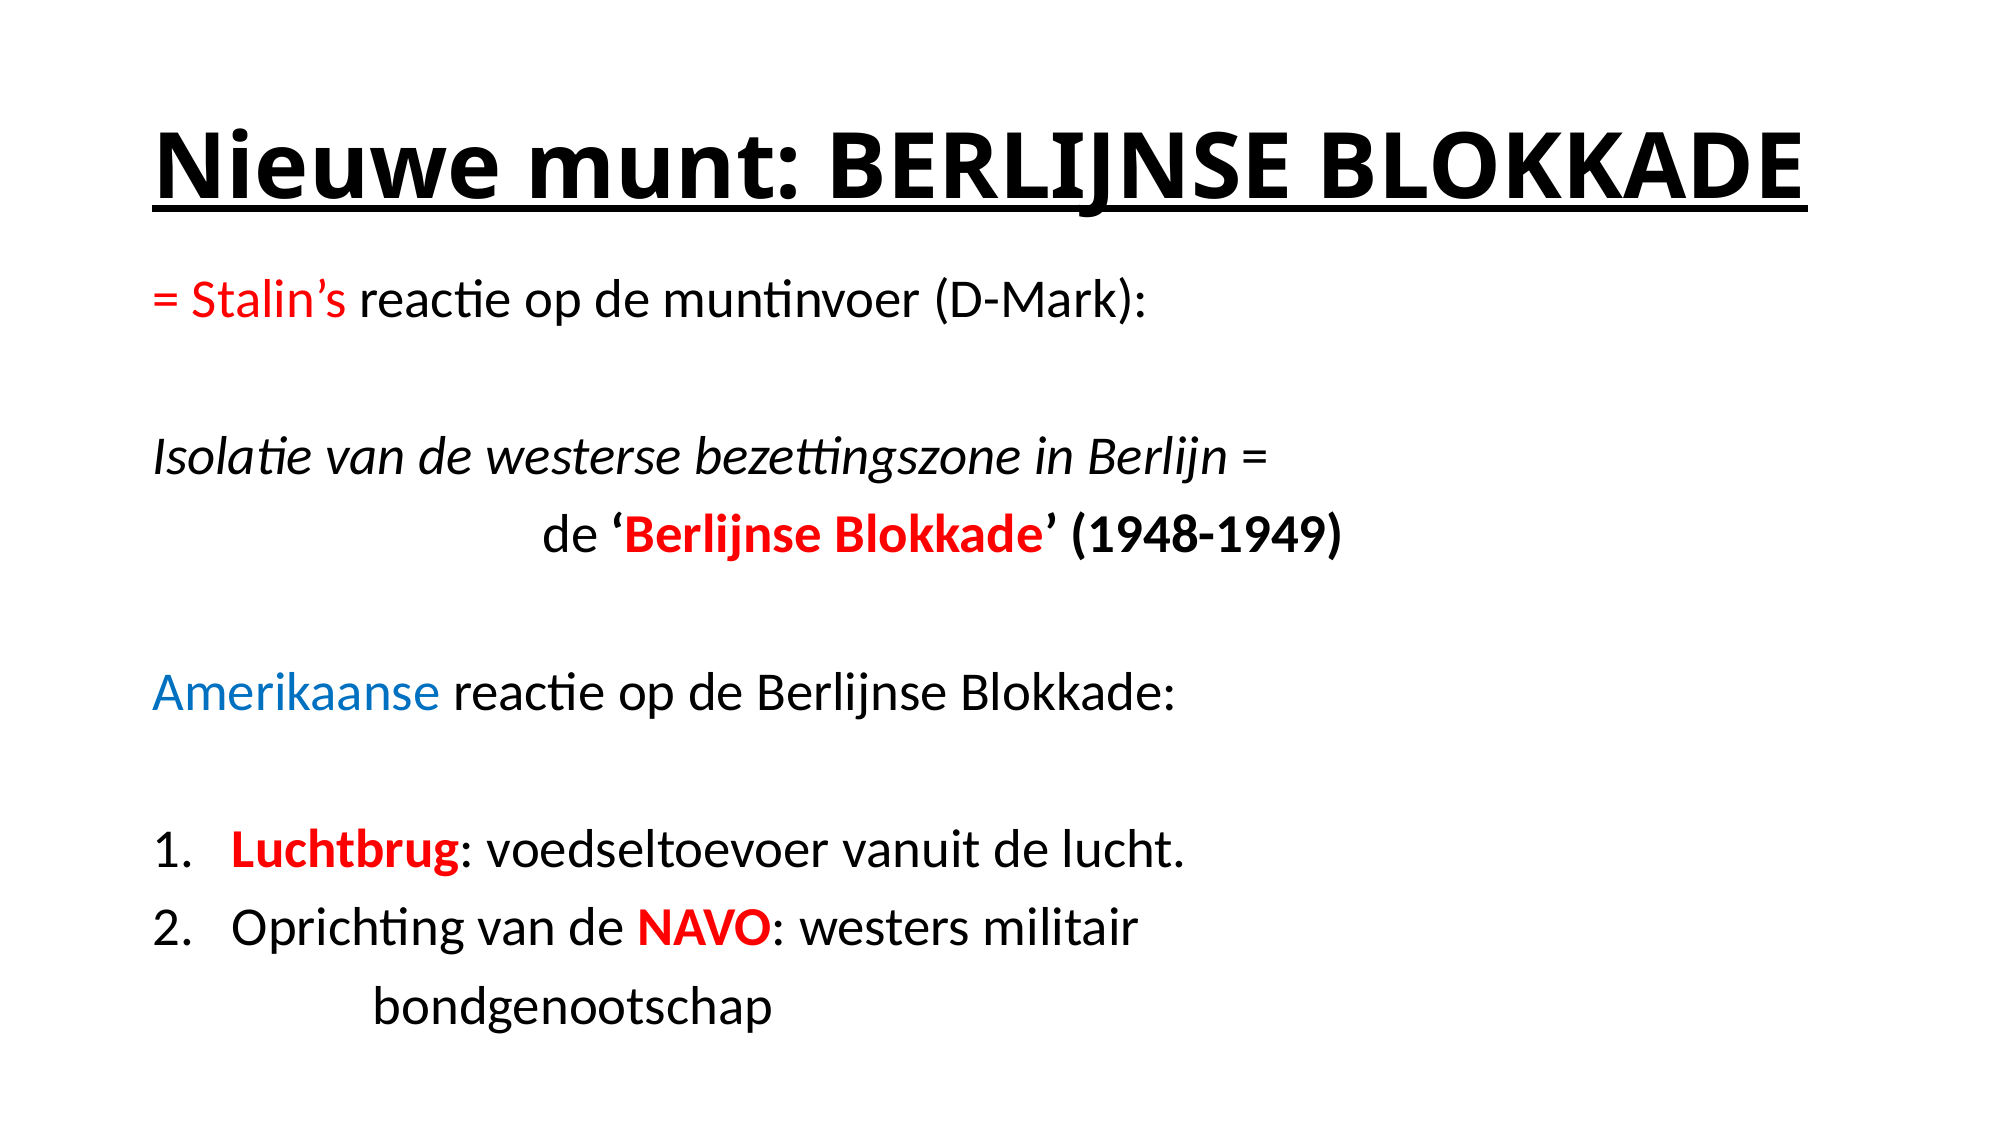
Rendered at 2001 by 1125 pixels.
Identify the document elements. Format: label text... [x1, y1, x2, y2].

list = Stalin’s reactie op de muntinvoer (D-Mark): Isolatie van de westerse bezettingszone in Berlijn = de ‘Berlijnse Blokkade’ (1948-1949) Amerikaanse reactie op de Berlijnse Blokkade: Luchtbrug: voedseltoevoer vanuit de lucht. Oprichting van de NAVO: westers militair bondgenootschap [137, 262, 1749, 1047]
title Nieuwe munt: BERLIJNSE BLOKKADE [137, 59, 1863, 278]
